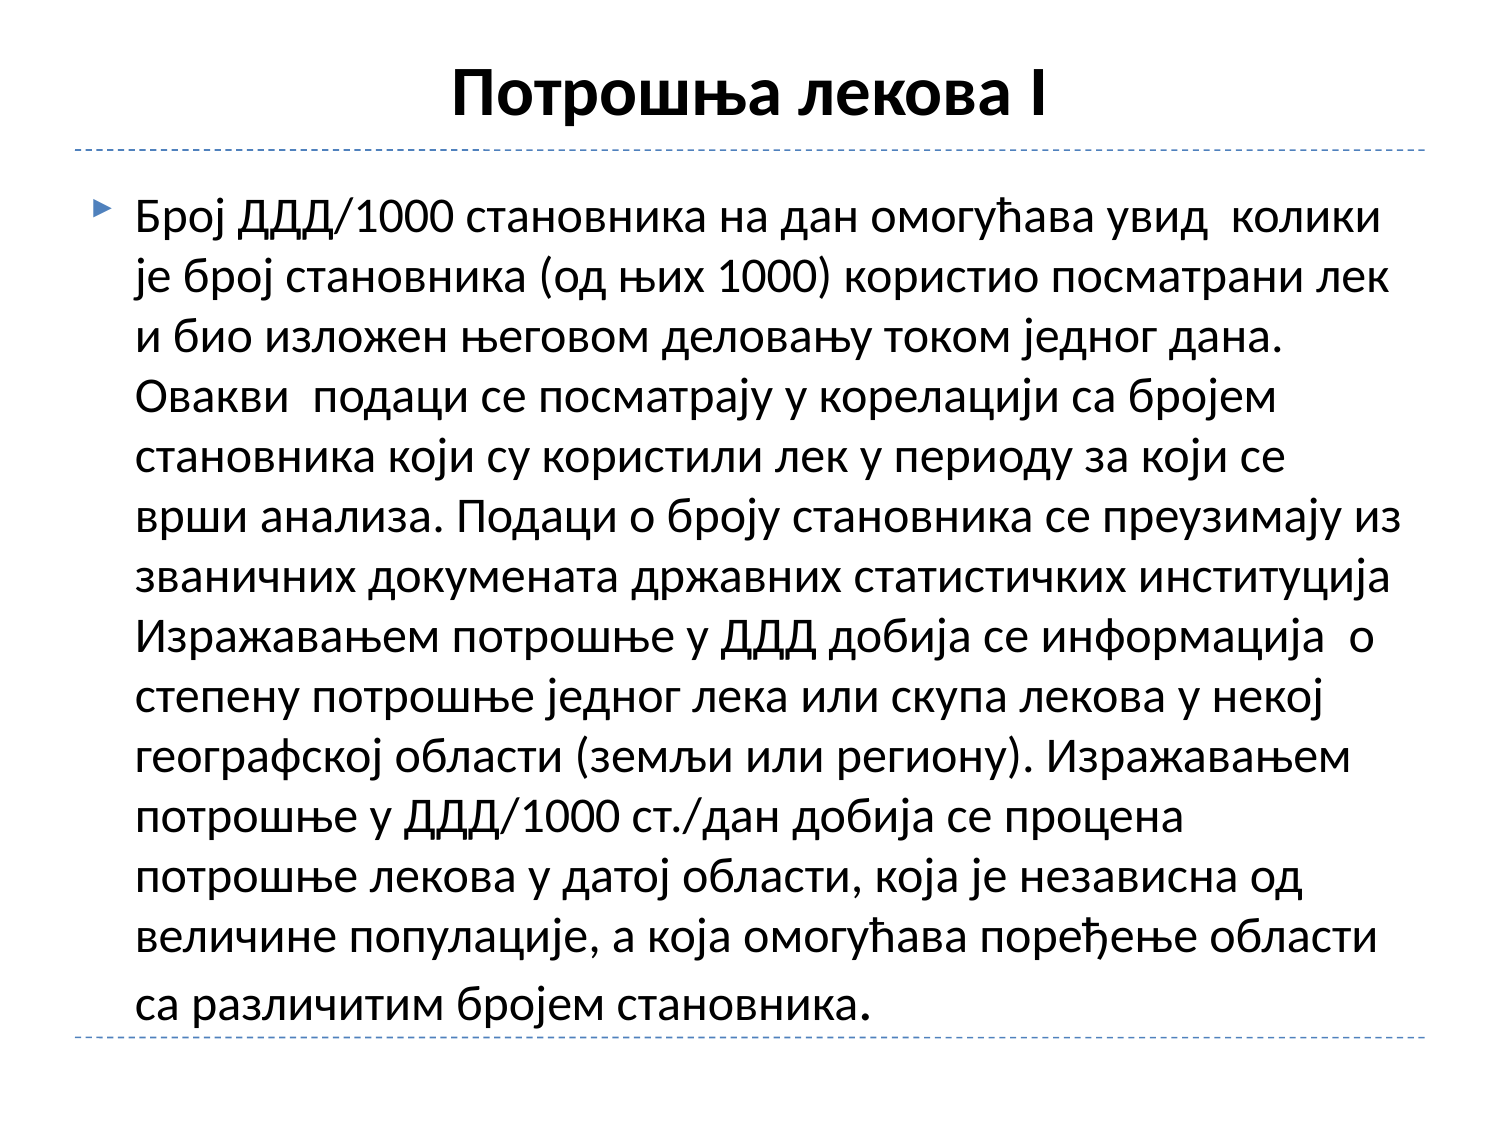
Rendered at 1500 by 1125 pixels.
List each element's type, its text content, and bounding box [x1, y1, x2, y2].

list Број ДДД/1000 становника на дан омогућава увид колики је број становника (од њих 1000) користио посматрани лек и био изложен његовом деловању током једног дана. Овакви подаци се посматрају у корелацији са бројем становника који су користили лек у периоду за који се врши анализа. Подаци о броју становника се преузимају из званичних докумената државних статистичких институција Изражавањем потрошње у ДДД добија се информација о степену потрошње једног лека или скупа лекова у некој географској области (земљи или региону). Изражавањем потрошње у ДДД/1000 ст./дан добија се процена потрошње лекова у датој области, која је независна од величине популације, а која омогућава поређење области са различитим бројем становника. [74, 174, 1426, 1038]
title Потрошња лекова I [74, 12, 1426, 138]
